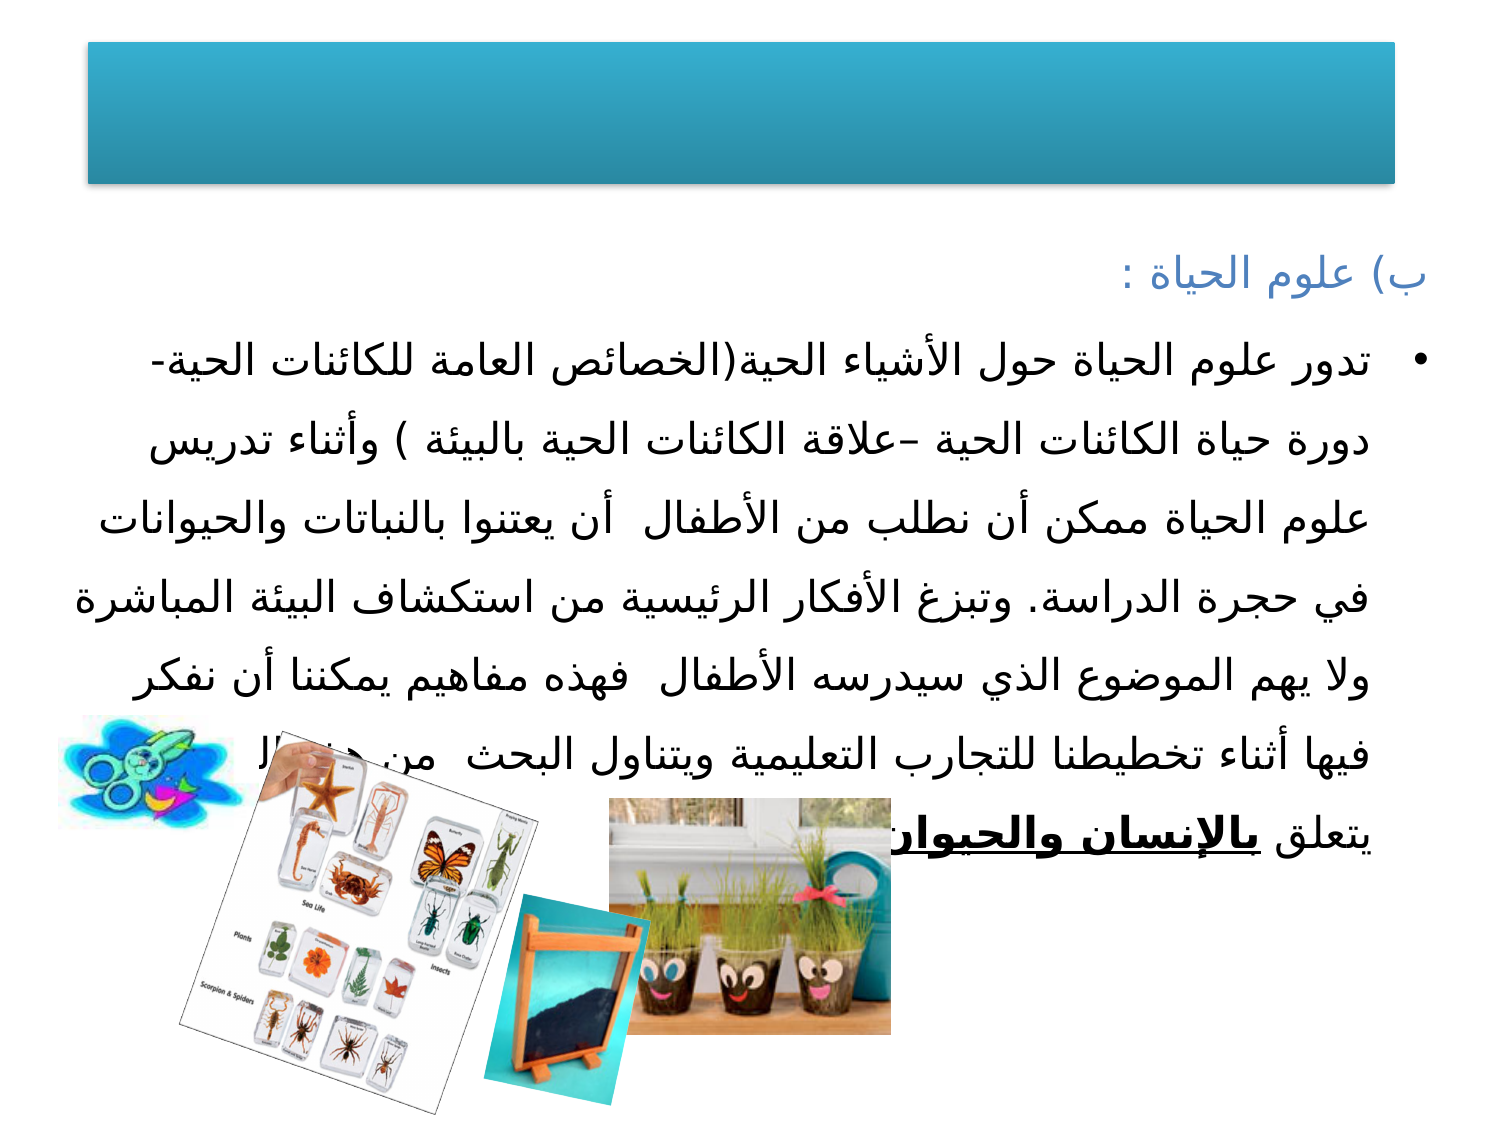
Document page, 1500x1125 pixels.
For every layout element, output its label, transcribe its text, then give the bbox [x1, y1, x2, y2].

list ب) علوم الحياة : تدور علوم الحياة حول الأشياء الحية(الخصائص العامة للكائنات الحية-دورة حياة الكائنات الحية –علاقة الكائنات الحية بالبيئة ) وأثناء تدريس علوم الحياة ممكن أن نطلب من الأطفال أن يعتنوا بالنباتات والحيوانات في حجرة الدراسة. وتبزغ الأفكار الرئيسية من استكشاف البيئة المباشرة ولا يهم الموضوع الذي سيدرسه الأطفال فهذه مفاهيم يمكننا أن نفكر فيها أثناء تخطيطنا للتجارب التعليمية ويتناول البحث من هذه المفاهيم ما يتعلق بالإنسان والحيوان والنبات. [58, 210, 1444, 1079]
picture [58, 715, 891, 1114]
text_box [88, 42, 1395, 184]
